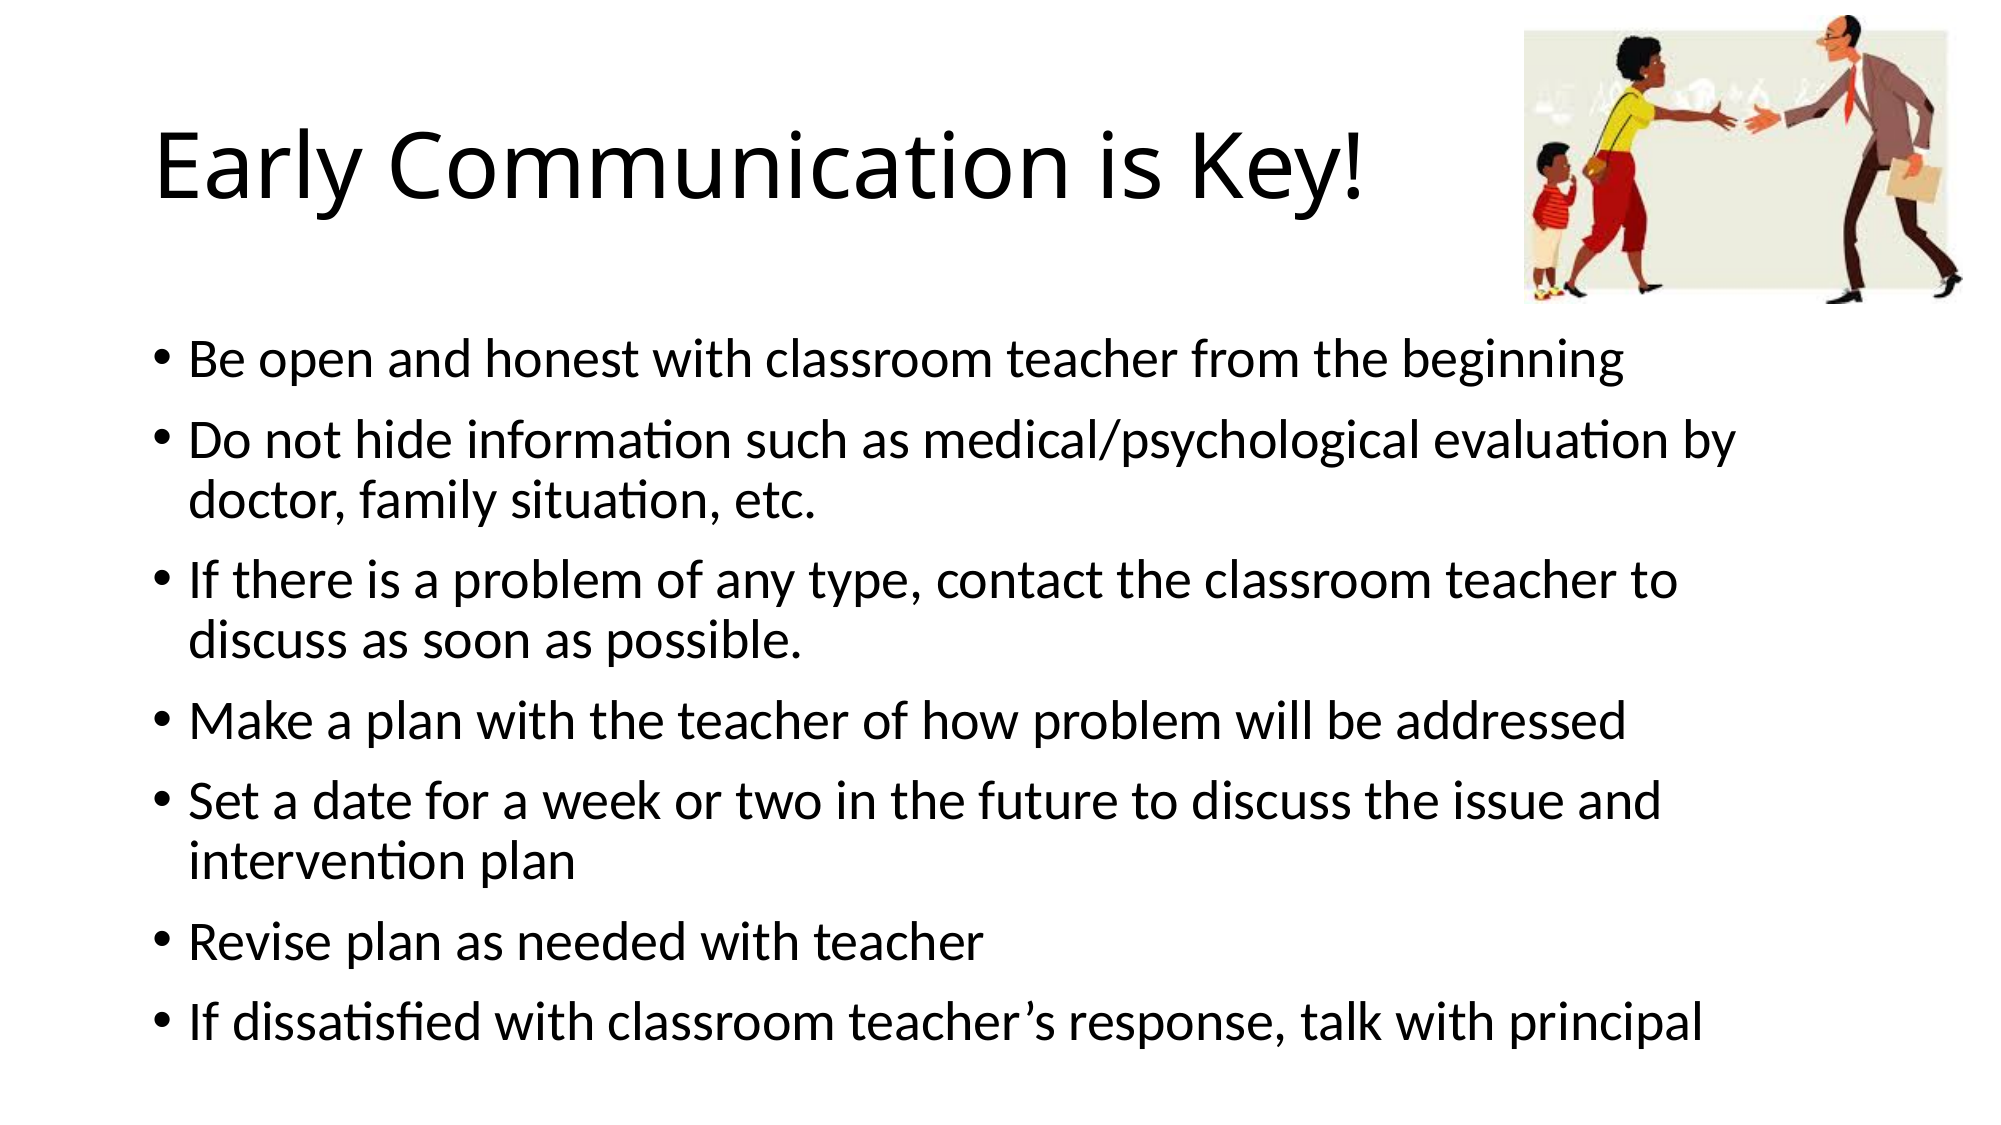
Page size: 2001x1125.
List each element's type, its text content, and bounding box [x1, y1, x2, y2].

picture [1524, 15, 1963, 305]
list Be open and honest with classroom teacher from the beginning Do not hide information such as medical/psychological evaluation by doctor, family situation, etc. If there is a problem of any type, contact the classroom teacher to discuss as soon as possible. Make a plan with the teacher of how problem will be addressed Set a date for a week or two in the future to discuss the issue and intervention plan Revise plan as needed with teacher If dissatisfied with classroom teacher’s response, talk with principal [137, 322, 1863, 1066]
title Early Communication is Key! [137, 59, 1524, 278]
